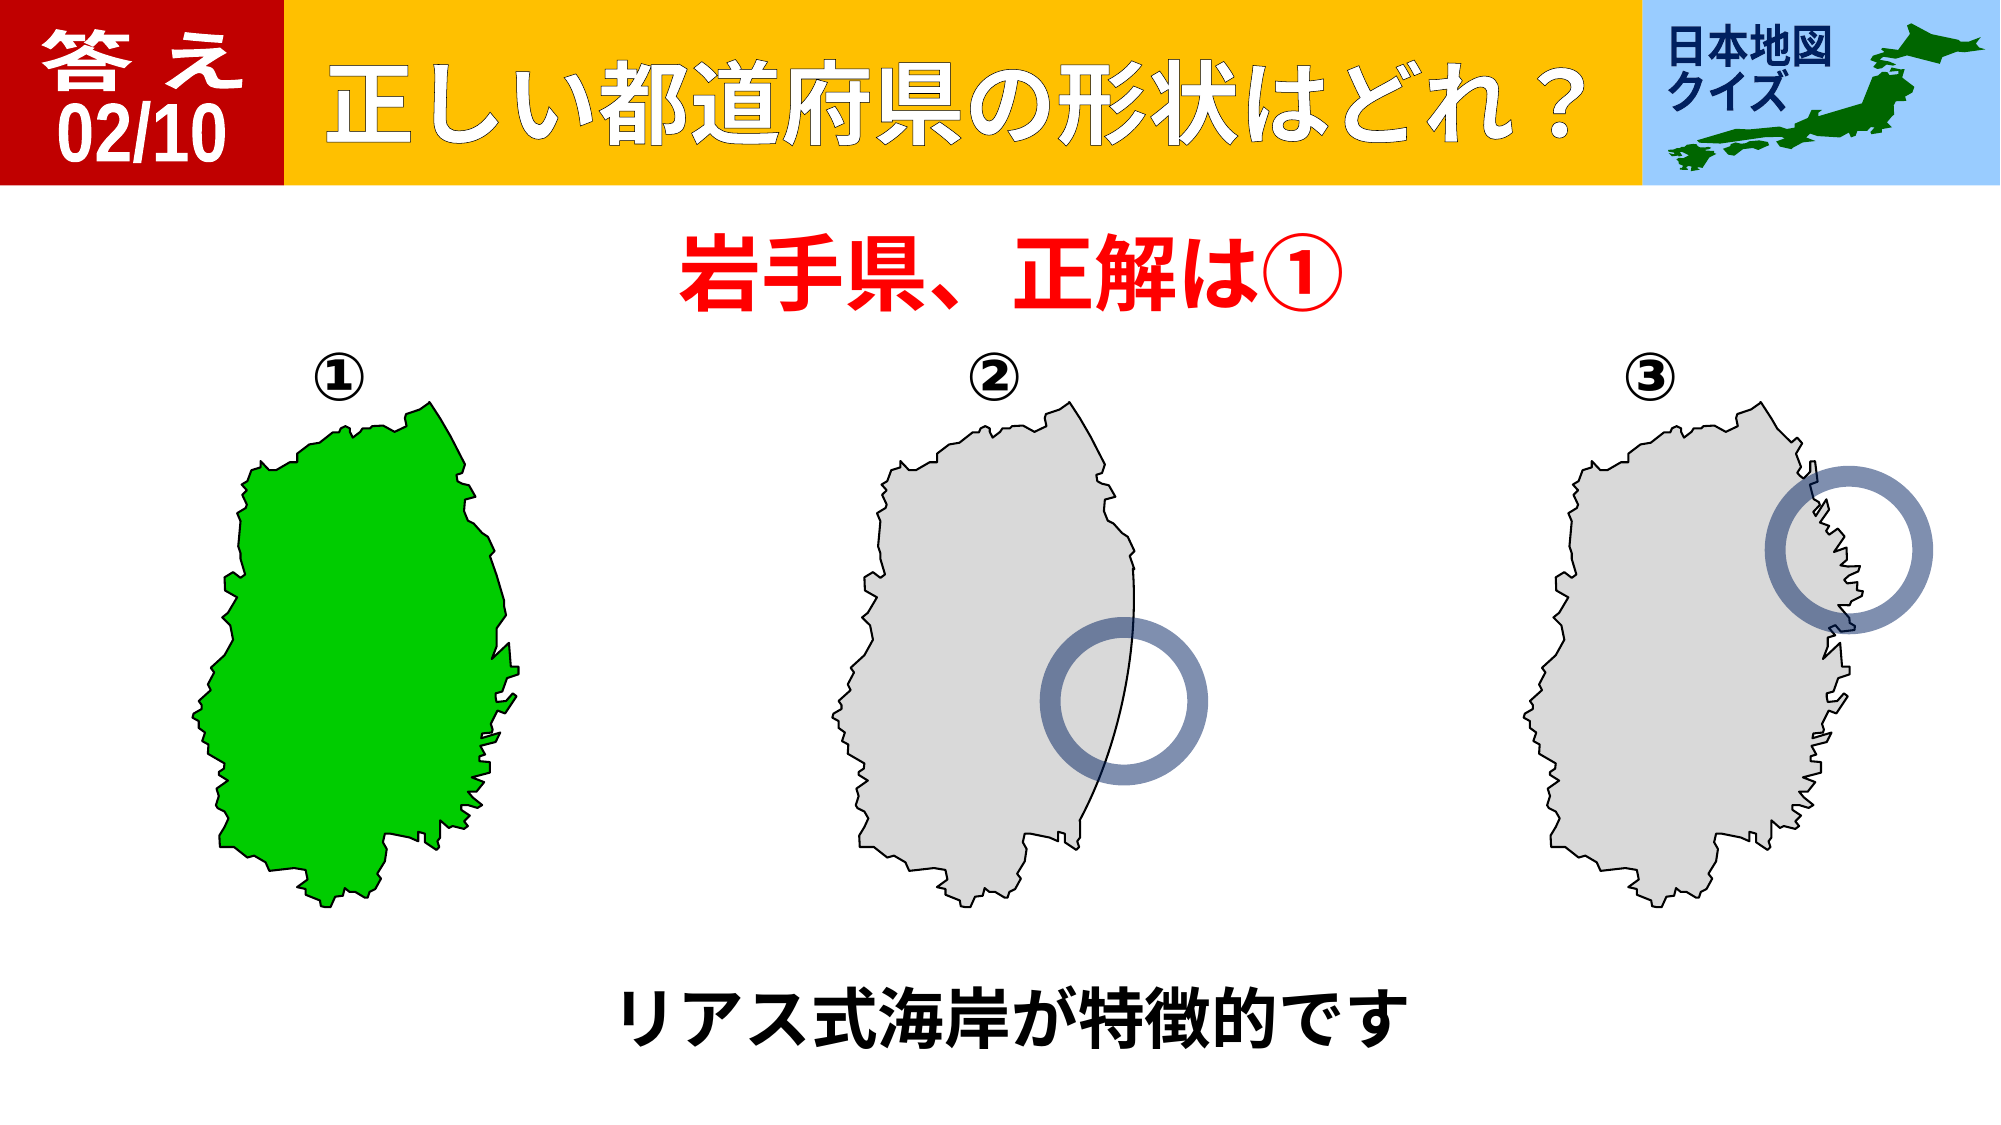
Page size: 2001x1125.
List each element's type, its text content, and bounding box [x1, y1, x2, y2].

text_box [1775, 476, 1923, 624]
text_box [1521, 400, 1857, 910]
text_box [830, 400, 1137, 910]
text_box 岩手県、正解は① [663, 213, 1360, 329]
text_box ③ [1607, 326, 1694, 421]
text_box [1050, 627, 1198, 776]
text_box リアス式海岸が特徴的です [596, 969, 1427, 1064]
text_box [190, 400, 521, 910]
text_box ② [952, 329, 1039, 421]
text_box ① [296, 326, 384, 421]
